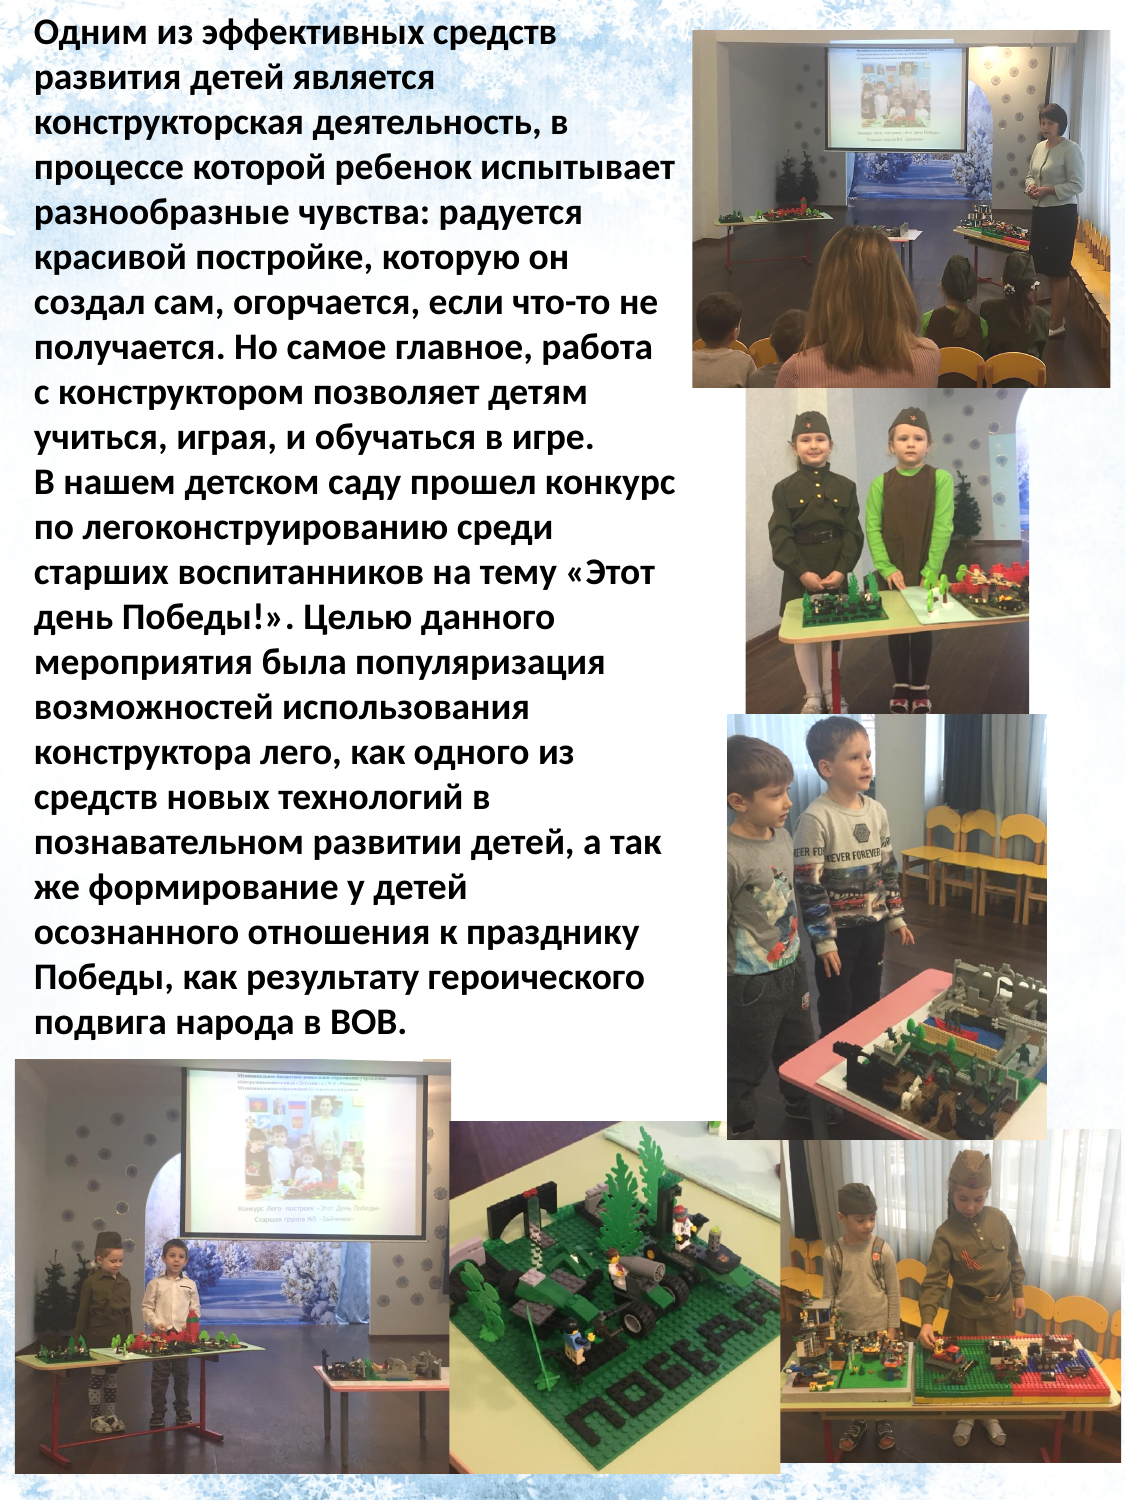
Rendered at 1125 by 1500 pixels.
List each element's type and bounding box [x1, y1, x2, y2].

text_box [0, 0, 1125, 1500]
